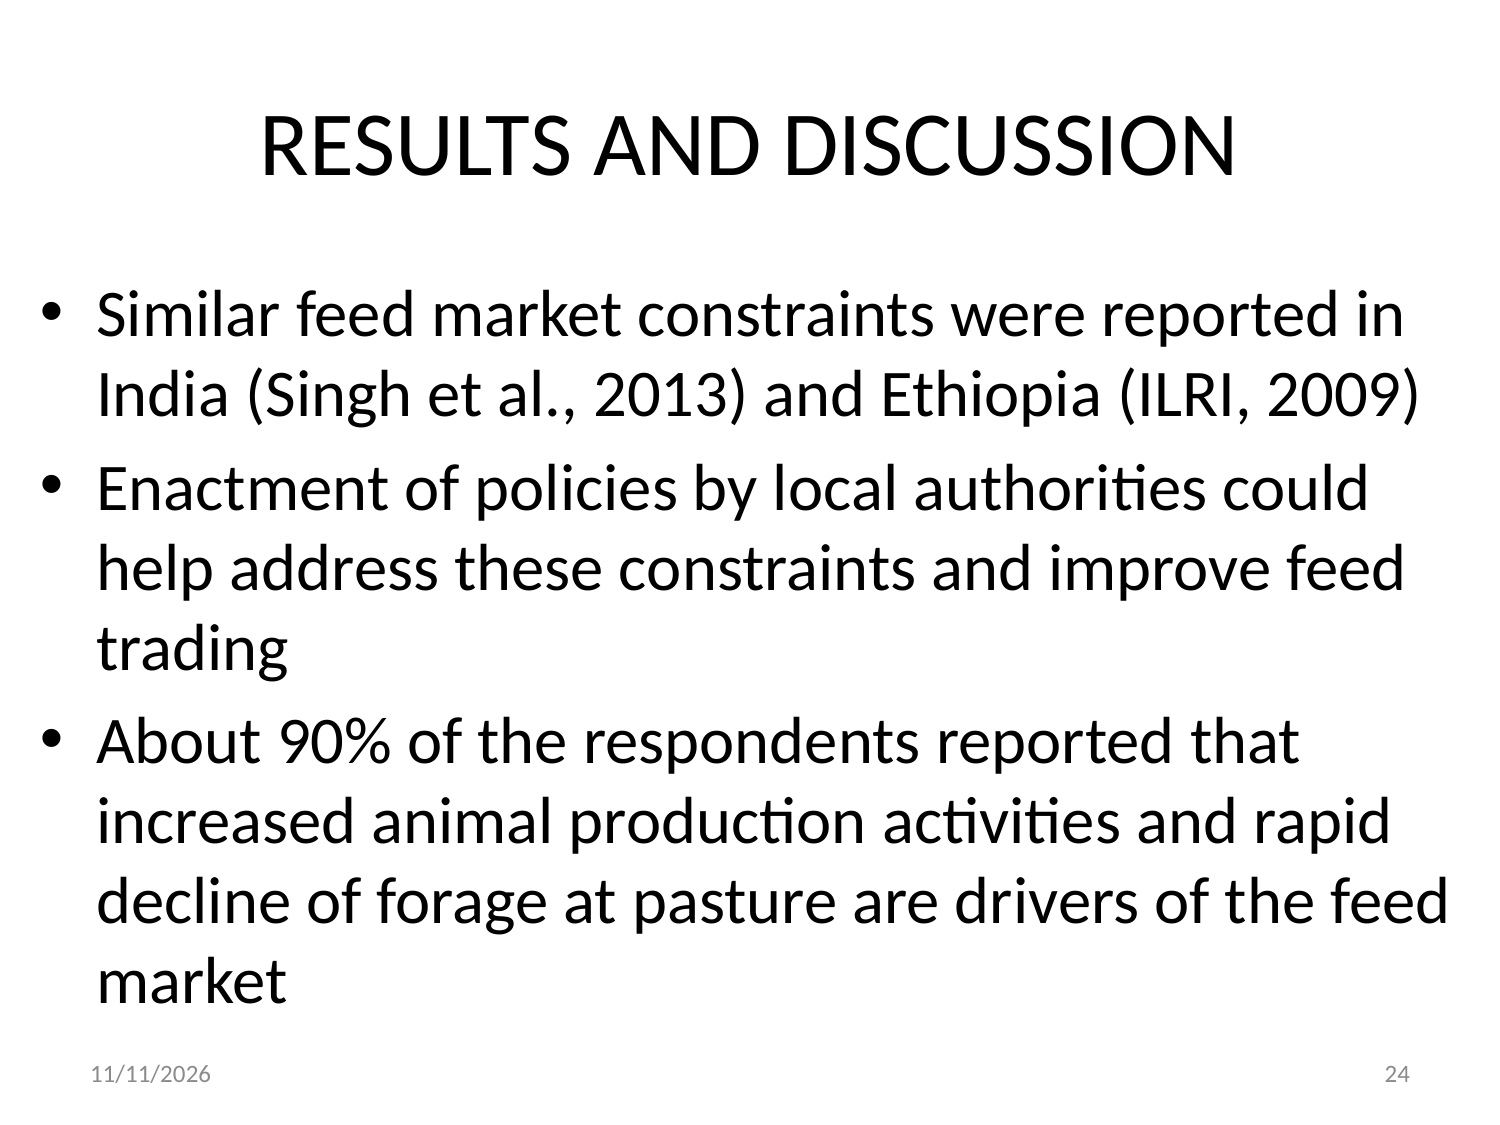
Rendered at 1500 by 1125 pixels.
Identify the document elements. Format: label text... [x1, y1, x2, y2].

slide_number 24 [1074, 1042, 1425, 1103]
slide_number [75, 1042, 425, 1103]
title RESULTS AND DISCUSSION [75, 45, 1425, 233]
list Similar feed market constraints were reported in India (Singh et al., 2013) and Ethiopia (ILRI, 2009) Enactment of policies by local authorities could help address these constraints and improve feed trading About 90% of the respondents reported that increased animal production activities and rapid decline of forage at pasture are drivers of the feed market [24, 262, 1475, 1050]
